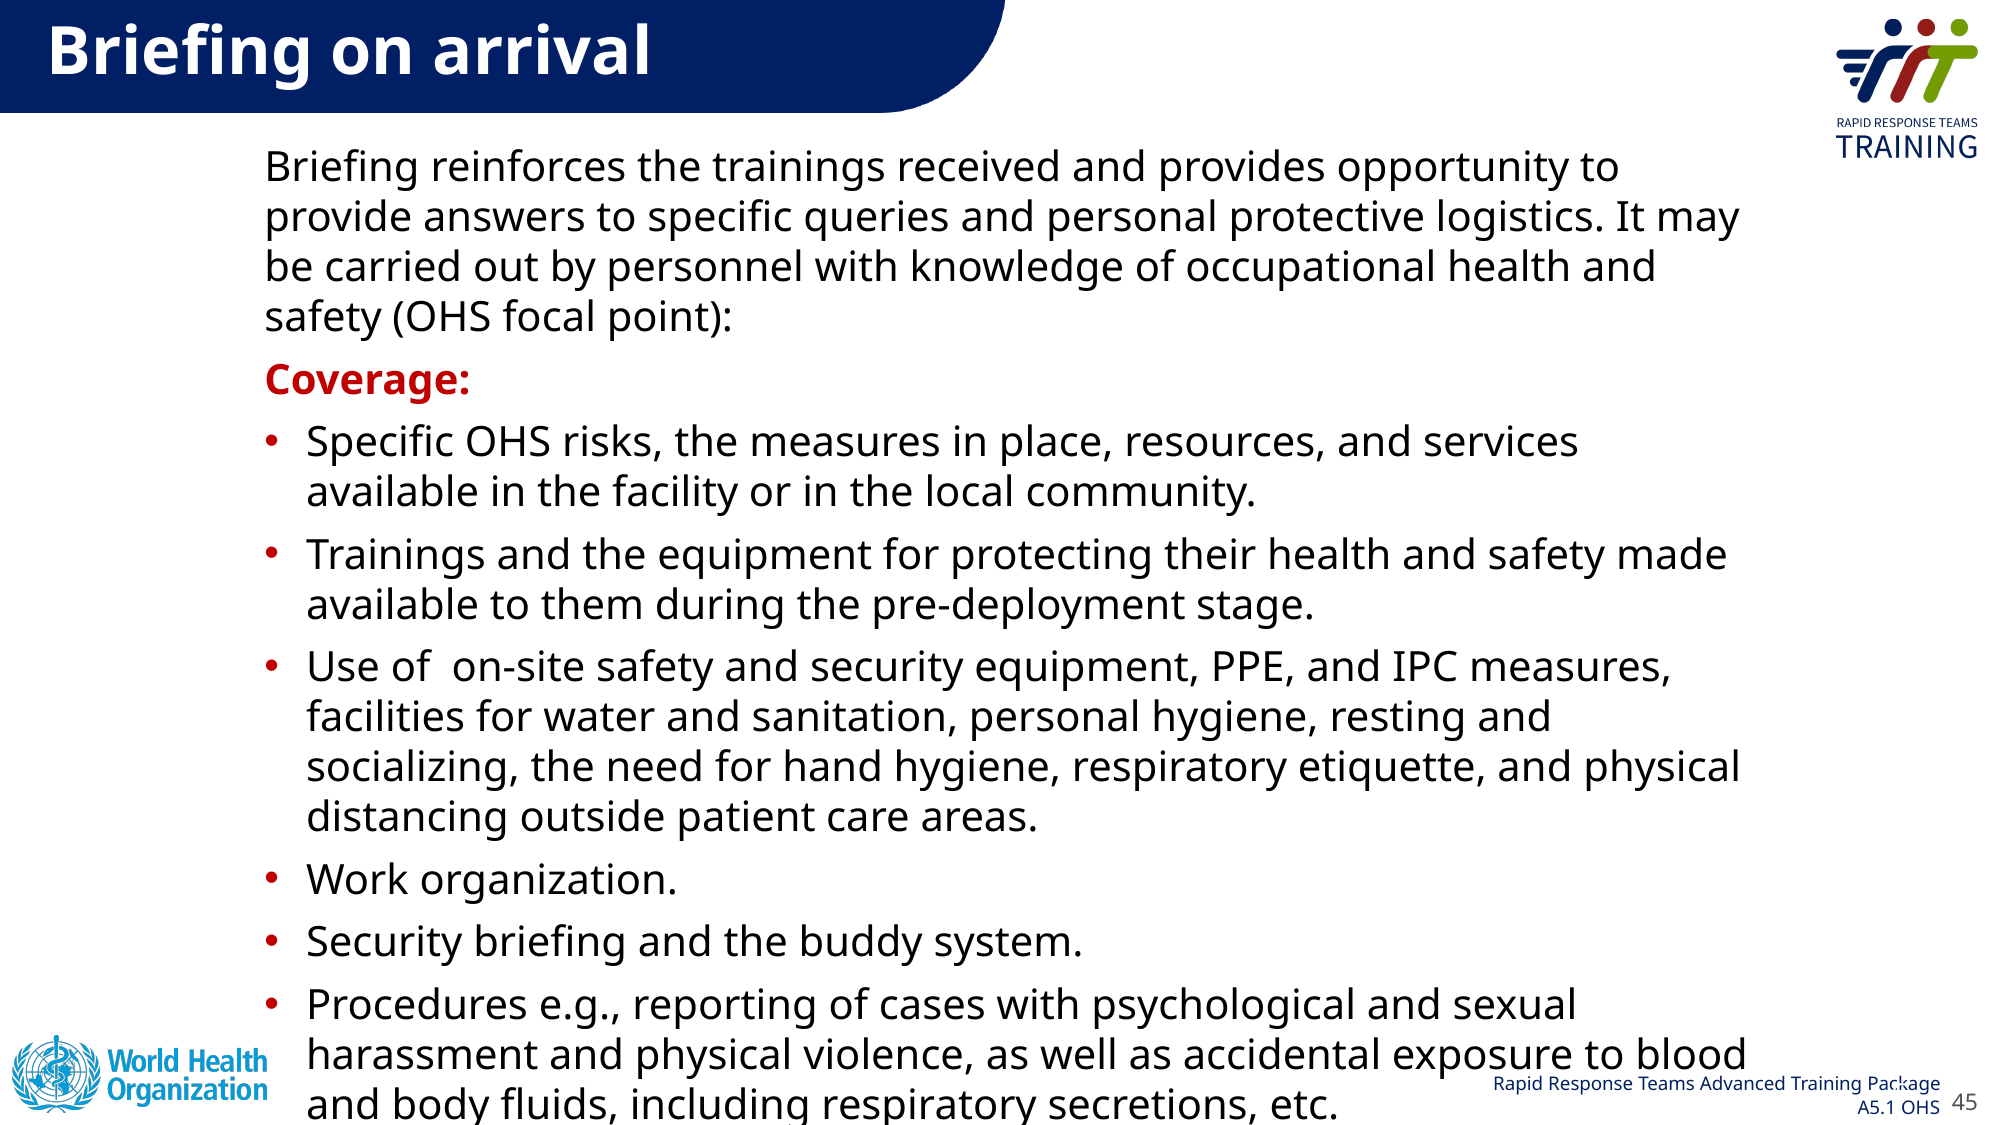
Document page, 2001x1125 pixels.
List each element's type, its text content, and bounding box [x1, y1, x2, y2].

list Briefing reinforces the trainings received and provides opportunity to provide answers to specific queries and personal protective logistics. It may be carried out by personnel with knowledge of occupational health and safety (OHS focal point): Coverage: Specific OHS risks, the measures in place, resources, and services available in the facility or in the local community. Trainings and the equipment for protecting their health and safety made available to them during the pre-deployment stage. Use of on-site safety and security equipment, PPE, and IPC measures, facilities for water and sanitation, personal hygiene, resting and socializing, the need for hand hygiene, respiratory etiquette, and physical distancing outside patient care areas. Work organization. Security briefing and the buddy system. Procedures e.g., reporting of cases with psychological and sexual harassment and physical violence, as well as accidental exposure to blood and body fluids, including respiratory secretions, etc. [256, 131, 1770, 1022]
picture [12, 1083, 48, 1113]
title Briefing on arrival [38, 0, 1066, 107]
picture [0, 0, 1006, 113]
picture [12, 1035, 267, 1113]
picture [1835, 19, 1978, 167]
slide_number 45 [1882, 1037, 1930, 1092]
picture [58, 1050, 64, 1058]
